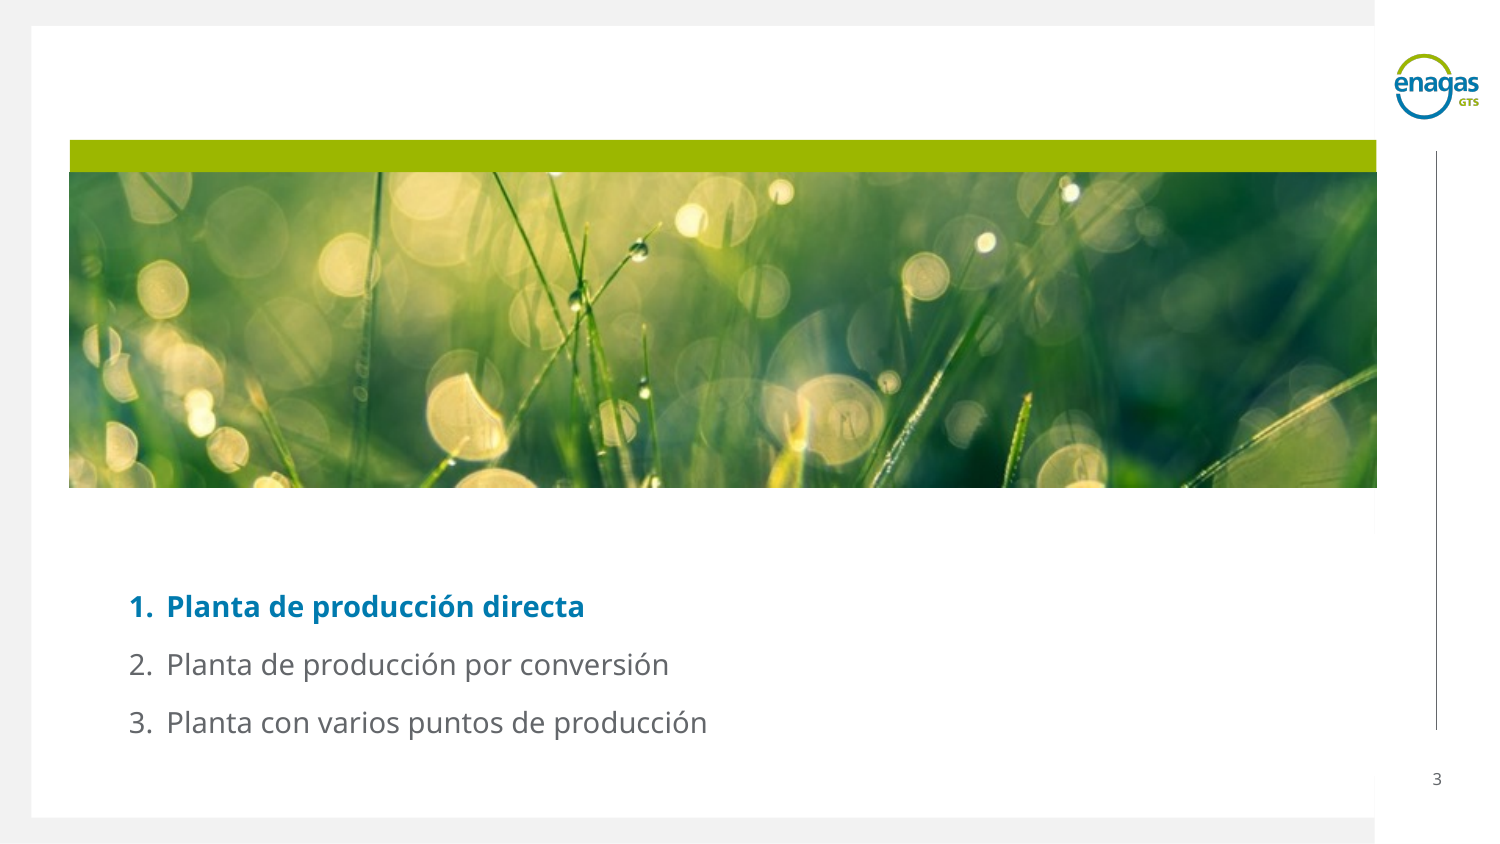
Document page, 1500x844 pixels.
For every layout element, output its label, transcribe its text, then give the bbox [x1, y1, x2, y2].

picture [69, 173, 1377, 488]
list Planta de producción directa Planta de producción por conversión Planta con varios puntos de producción [69, 533, 1377, 777]
picture [1392, 49, 1481, 124]
slide_number 3 [1398, 760, 1477, 795]
